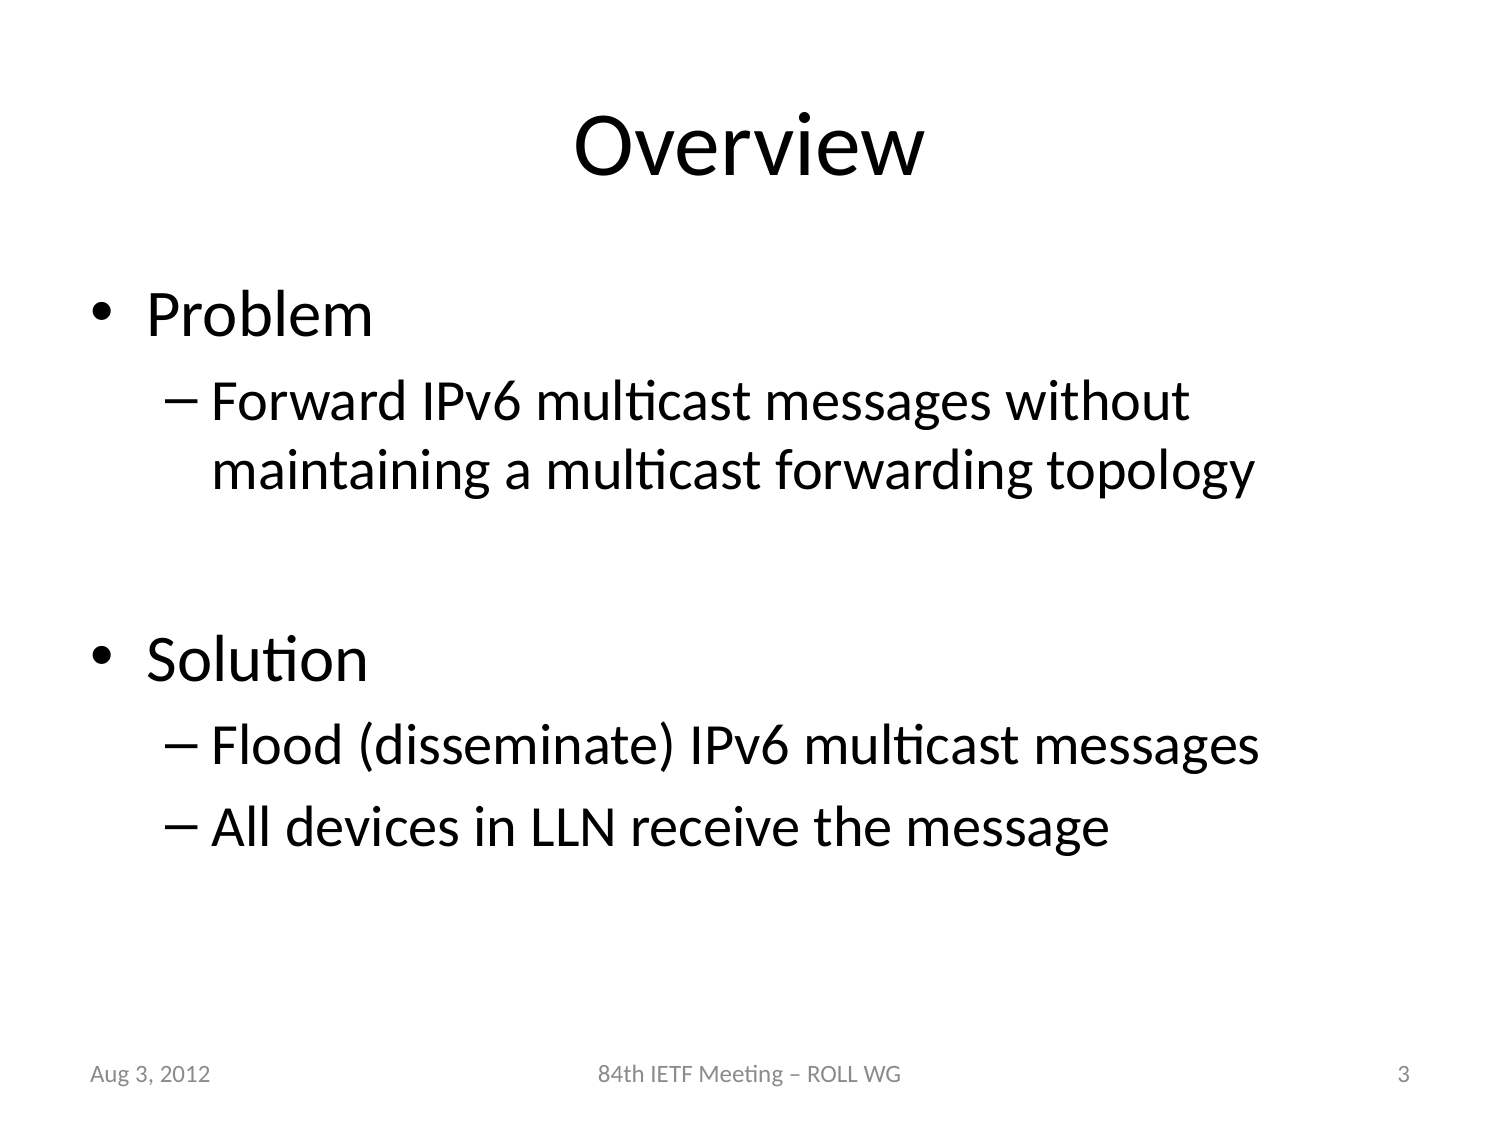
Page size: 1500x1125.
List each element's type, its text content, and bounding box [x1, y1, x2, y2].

title Overview [75, 45, 1425, 233]
slide_number 3 [1074, 1042, 1425, 1103]
footer 84th IETF Meeting – ROLL WG [512, 1042, 988, 1103]
list Problem Forward IPv6 multicast messages without maintaining a multicast forwarding topology Solution Flood (disseminate) IPv6 multicast messages All devices in LLN receive the message [75, 262, 1425, 1005]
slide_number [75, 1042, 425, 1103]
